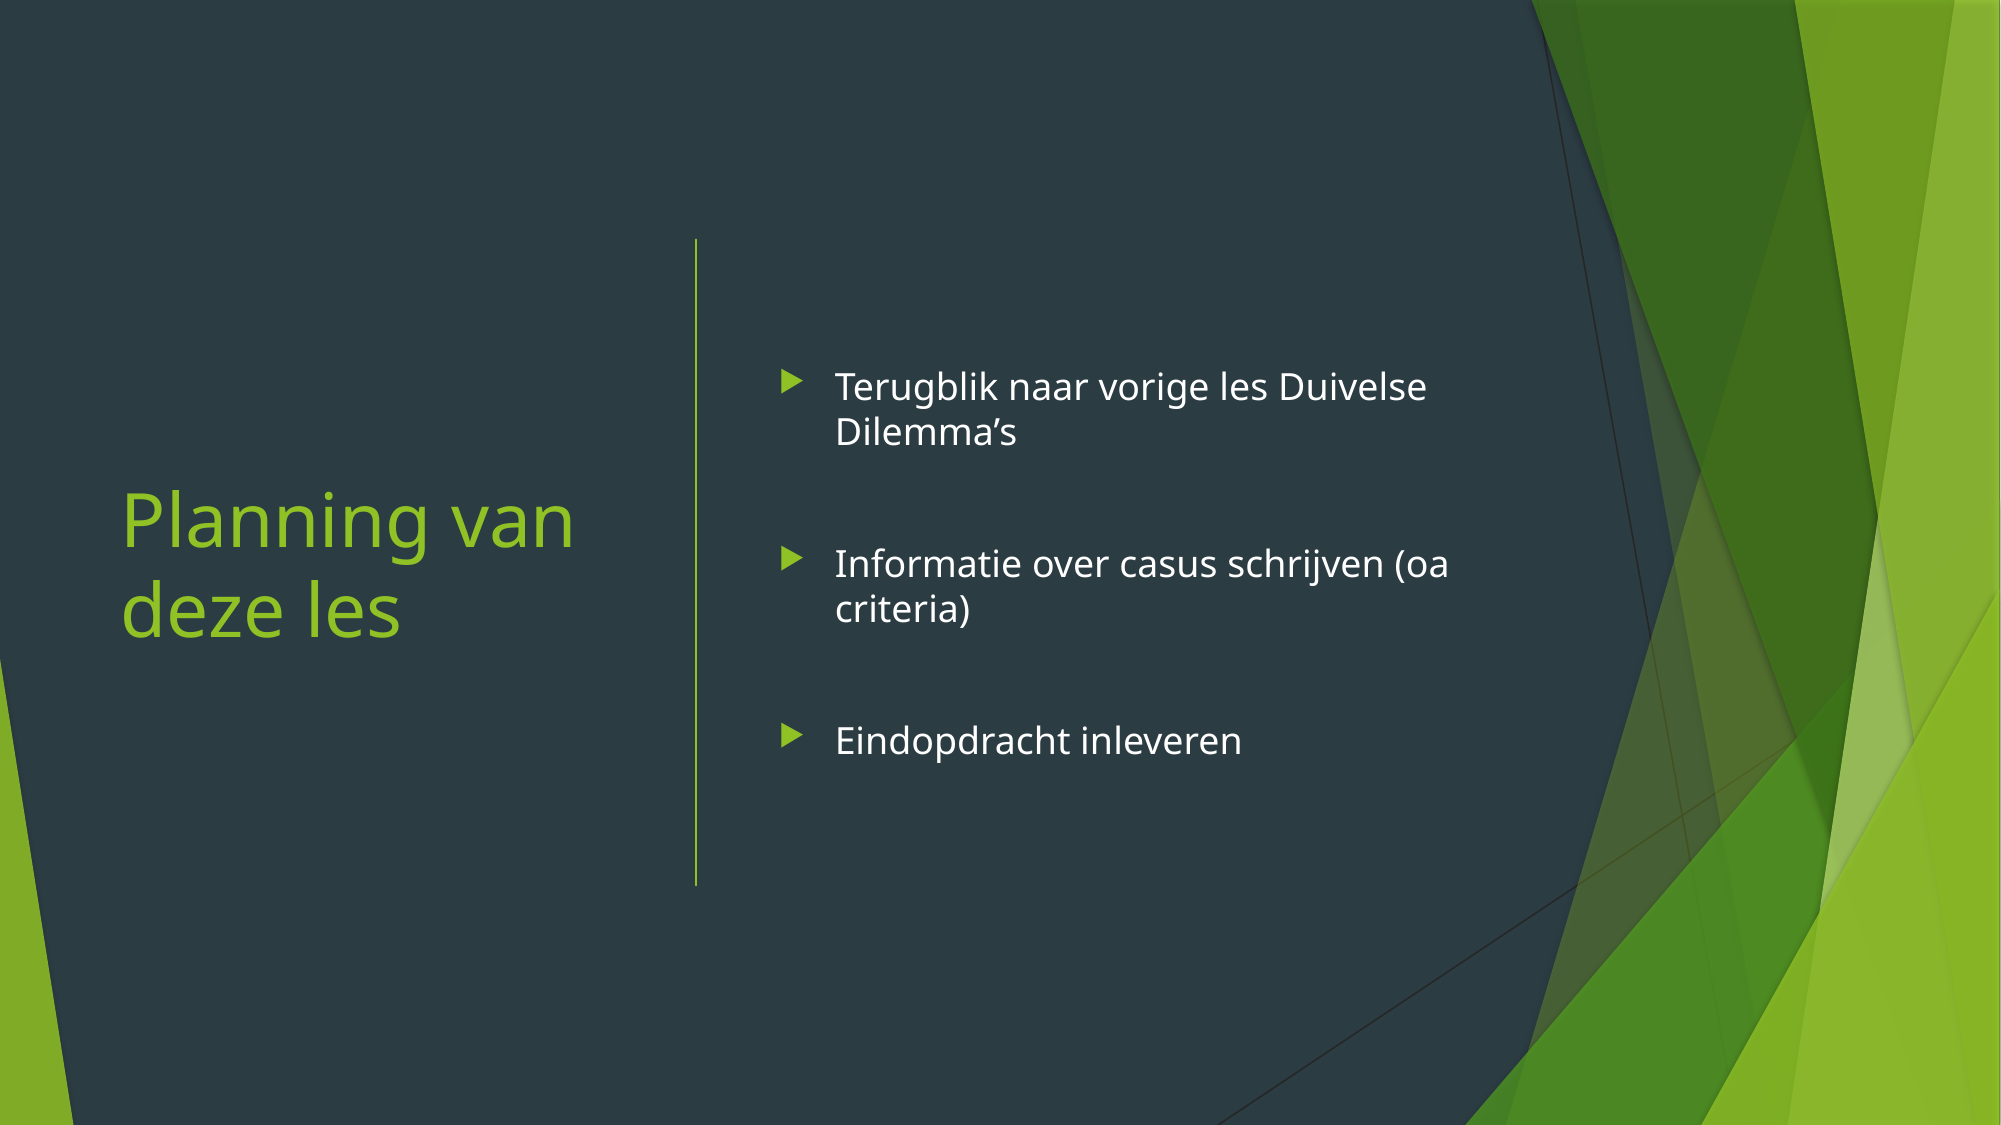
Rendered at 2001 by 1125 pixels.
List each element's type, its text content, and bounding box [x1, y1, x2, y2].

list Terugblik naar vorige les Duivelse Dilemma’s Informatie over casus schrijven (oa criteria) Eindopdracht inleveren [763, 133, 1522, 991]
title Planning van deze les [105, 133, 658, 991]
